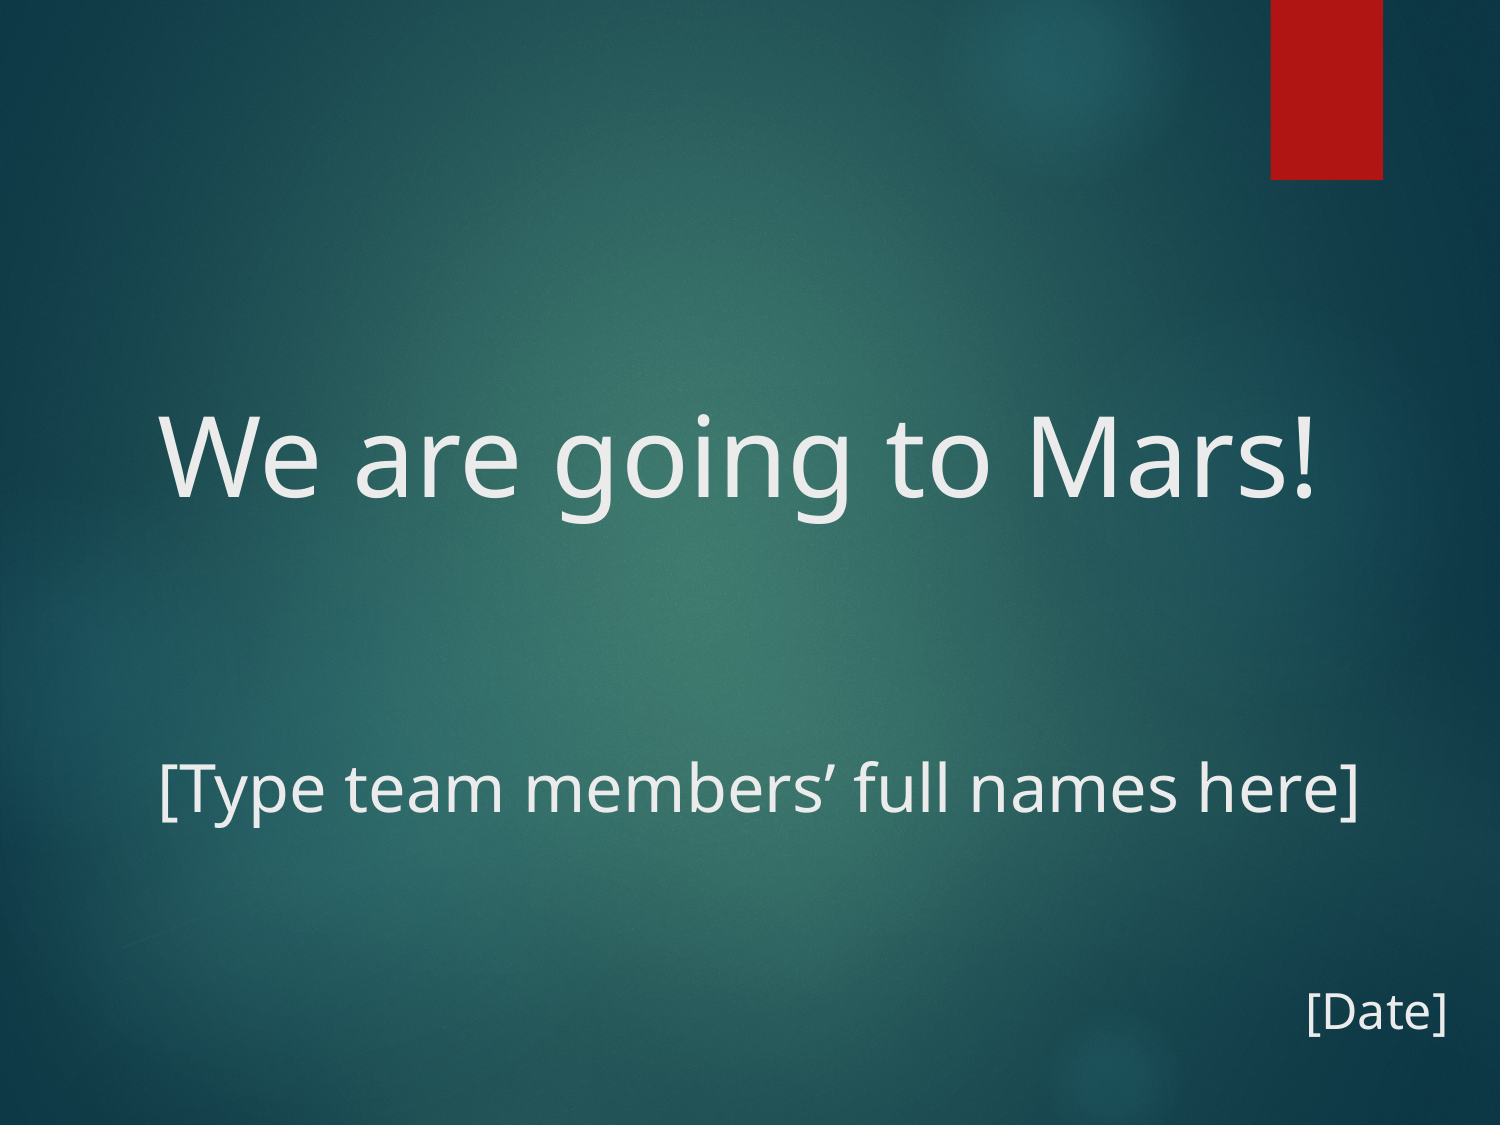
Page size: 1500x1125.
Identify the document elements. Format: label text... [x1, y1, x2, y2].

text_box [Date] [1206, 955, 1477, 1048]
picture [0, 0, 1500, 1125]
title We are going to Mars! [142, 318, 1409, 528]
text_box [Type team members’ full names here] [142, 741, 1477, 834]
